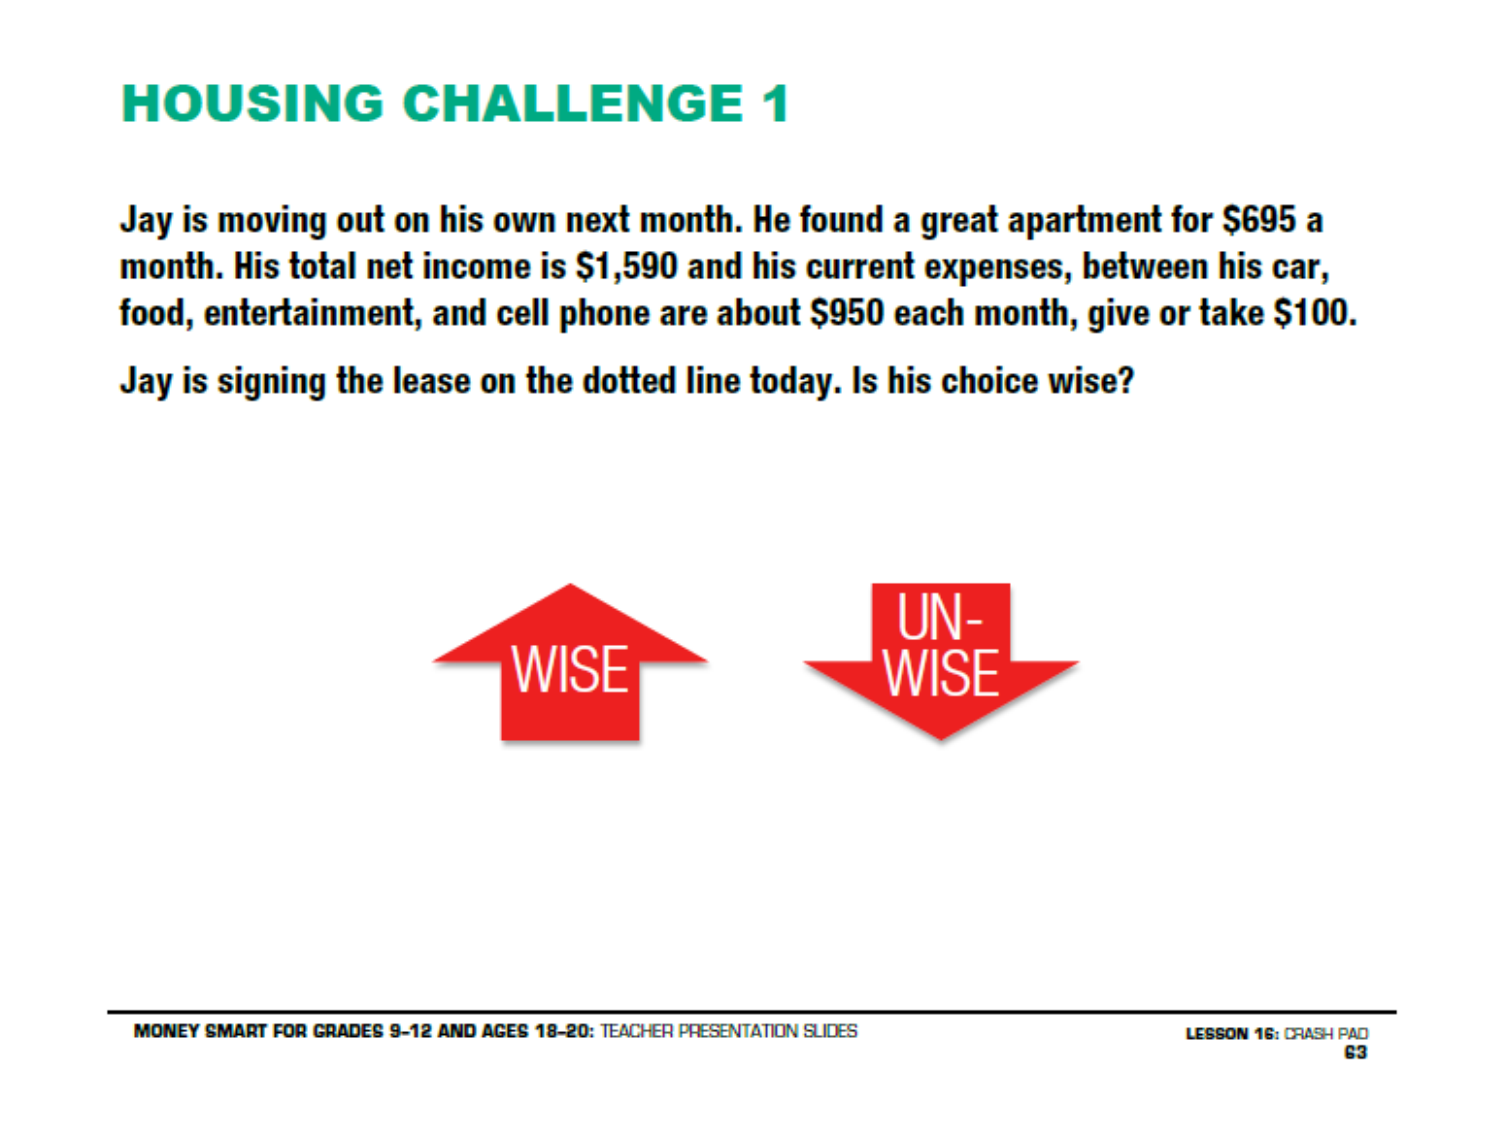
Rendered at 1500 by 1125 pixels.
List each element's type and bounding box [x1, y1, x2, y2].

picture [67, 20, 1438, 1101]
